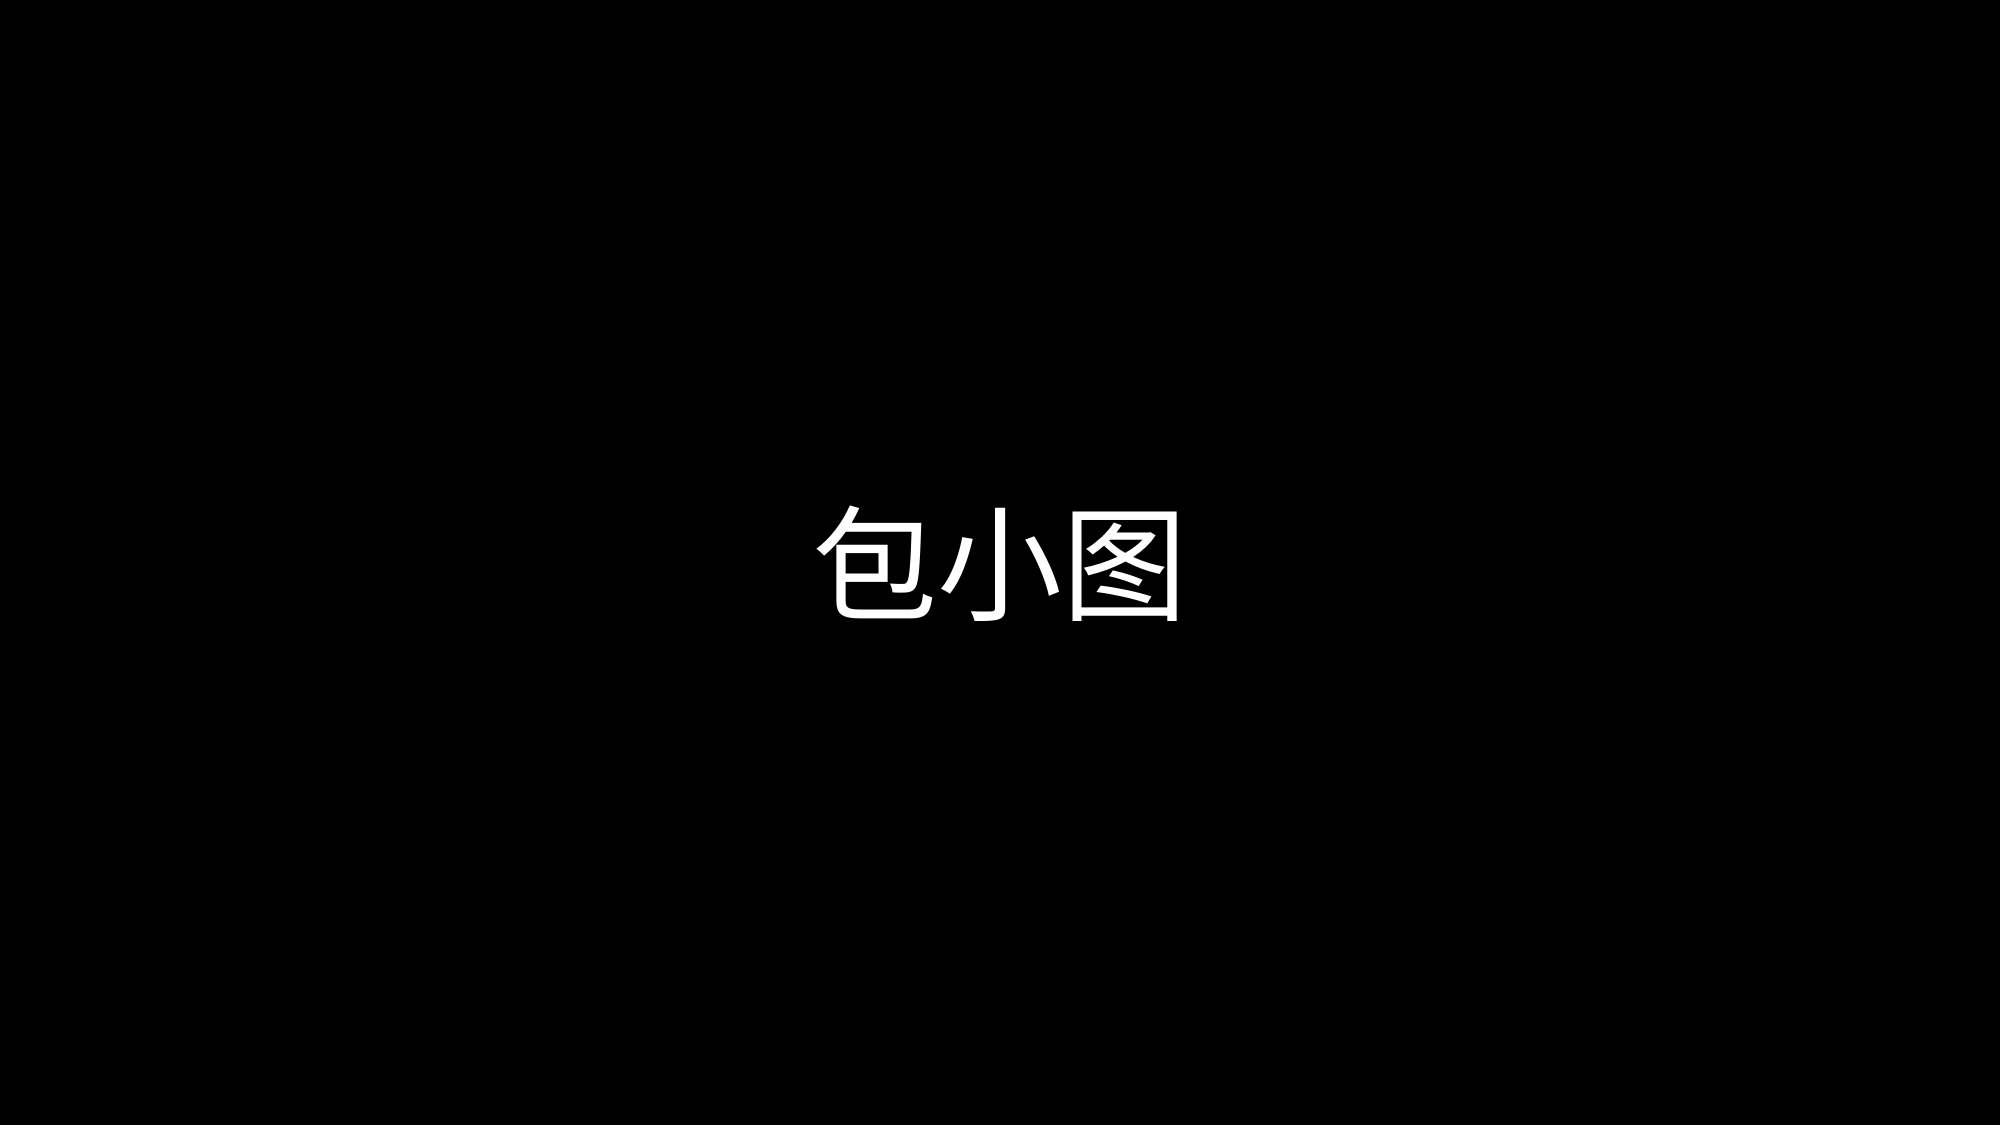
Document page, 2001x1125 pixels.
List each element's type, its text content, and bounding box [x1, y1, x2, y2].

text_box 包小图 [500, 479, 1500, 644]
